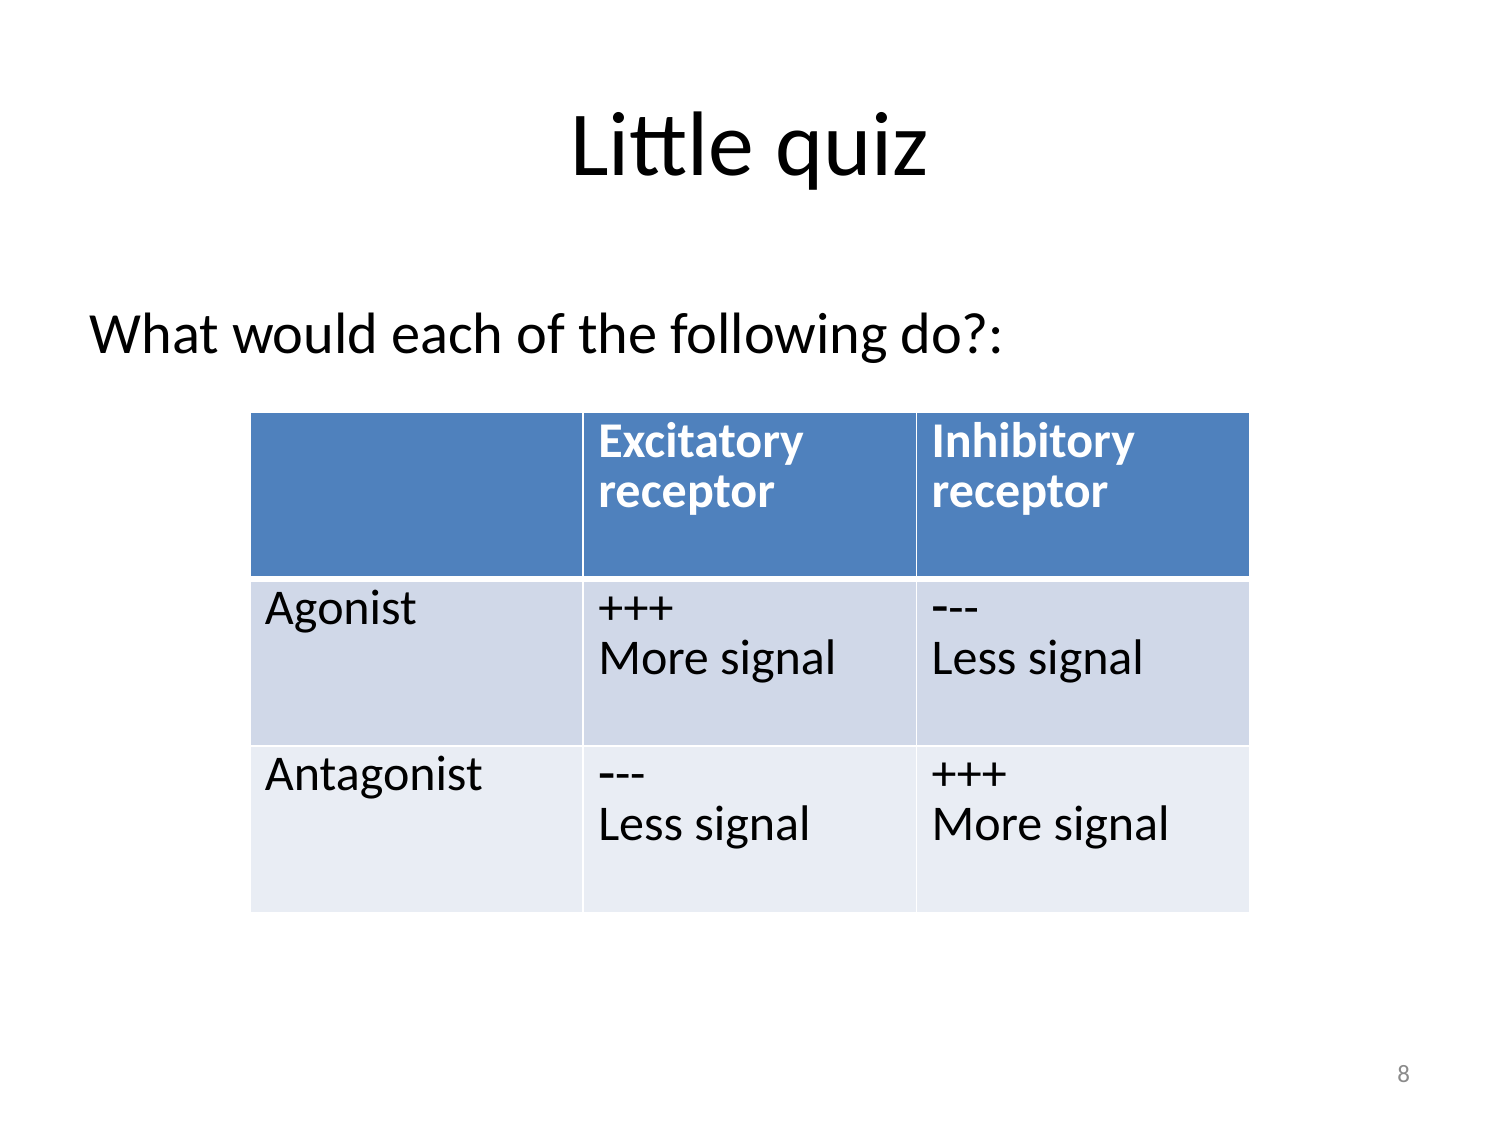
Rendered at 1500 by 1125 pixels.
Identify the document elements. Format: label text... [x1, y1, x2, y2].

table_header [251, 413, 582, 576]
title Little quiz [74, 44, 1426, 233]
table_cell -- Less signal [584, 747, 916, 912]
table_header Excitatory receptor [584, 413, 916, 576]
table_cell +++ More signal [584, 582, 916, 745]
text_box What would each of the following do?: [74, 287, 1425, 373]
table_cell Agonist [251, 582, 582, 745]
slide_number 8 [1074, 1042, 1425, 1103]
table_cell Antagonist [251, 747, 582, 912]
table_cell -- Less signal [917, 582, 1249, 745]
table_cell +++ More signal [917, 747, 1249, 912]
table_header Inhibitory receptor [917, 413, 1249, 576]
